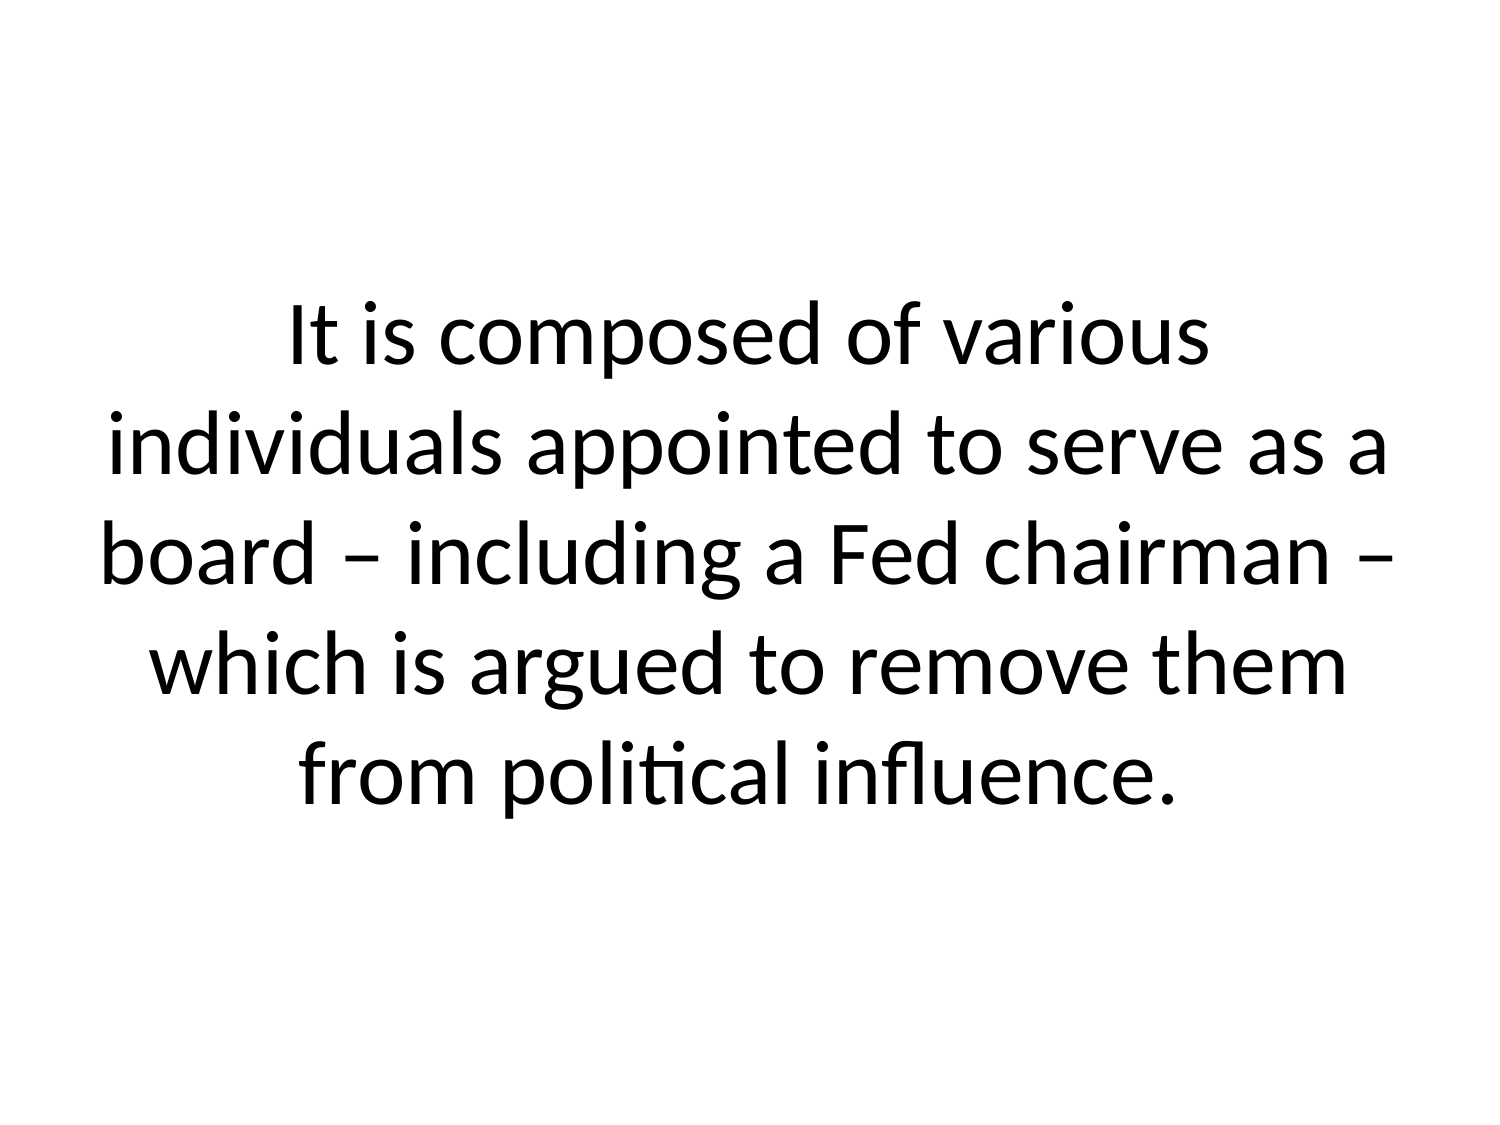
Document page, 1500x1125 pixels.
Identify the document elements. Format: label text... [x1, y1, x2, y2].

title It is composed of various individuals appointed to serve as a board – including a Fed chairman – which is argued to remove them from political influence. [74, 44, 1426, 1051]
